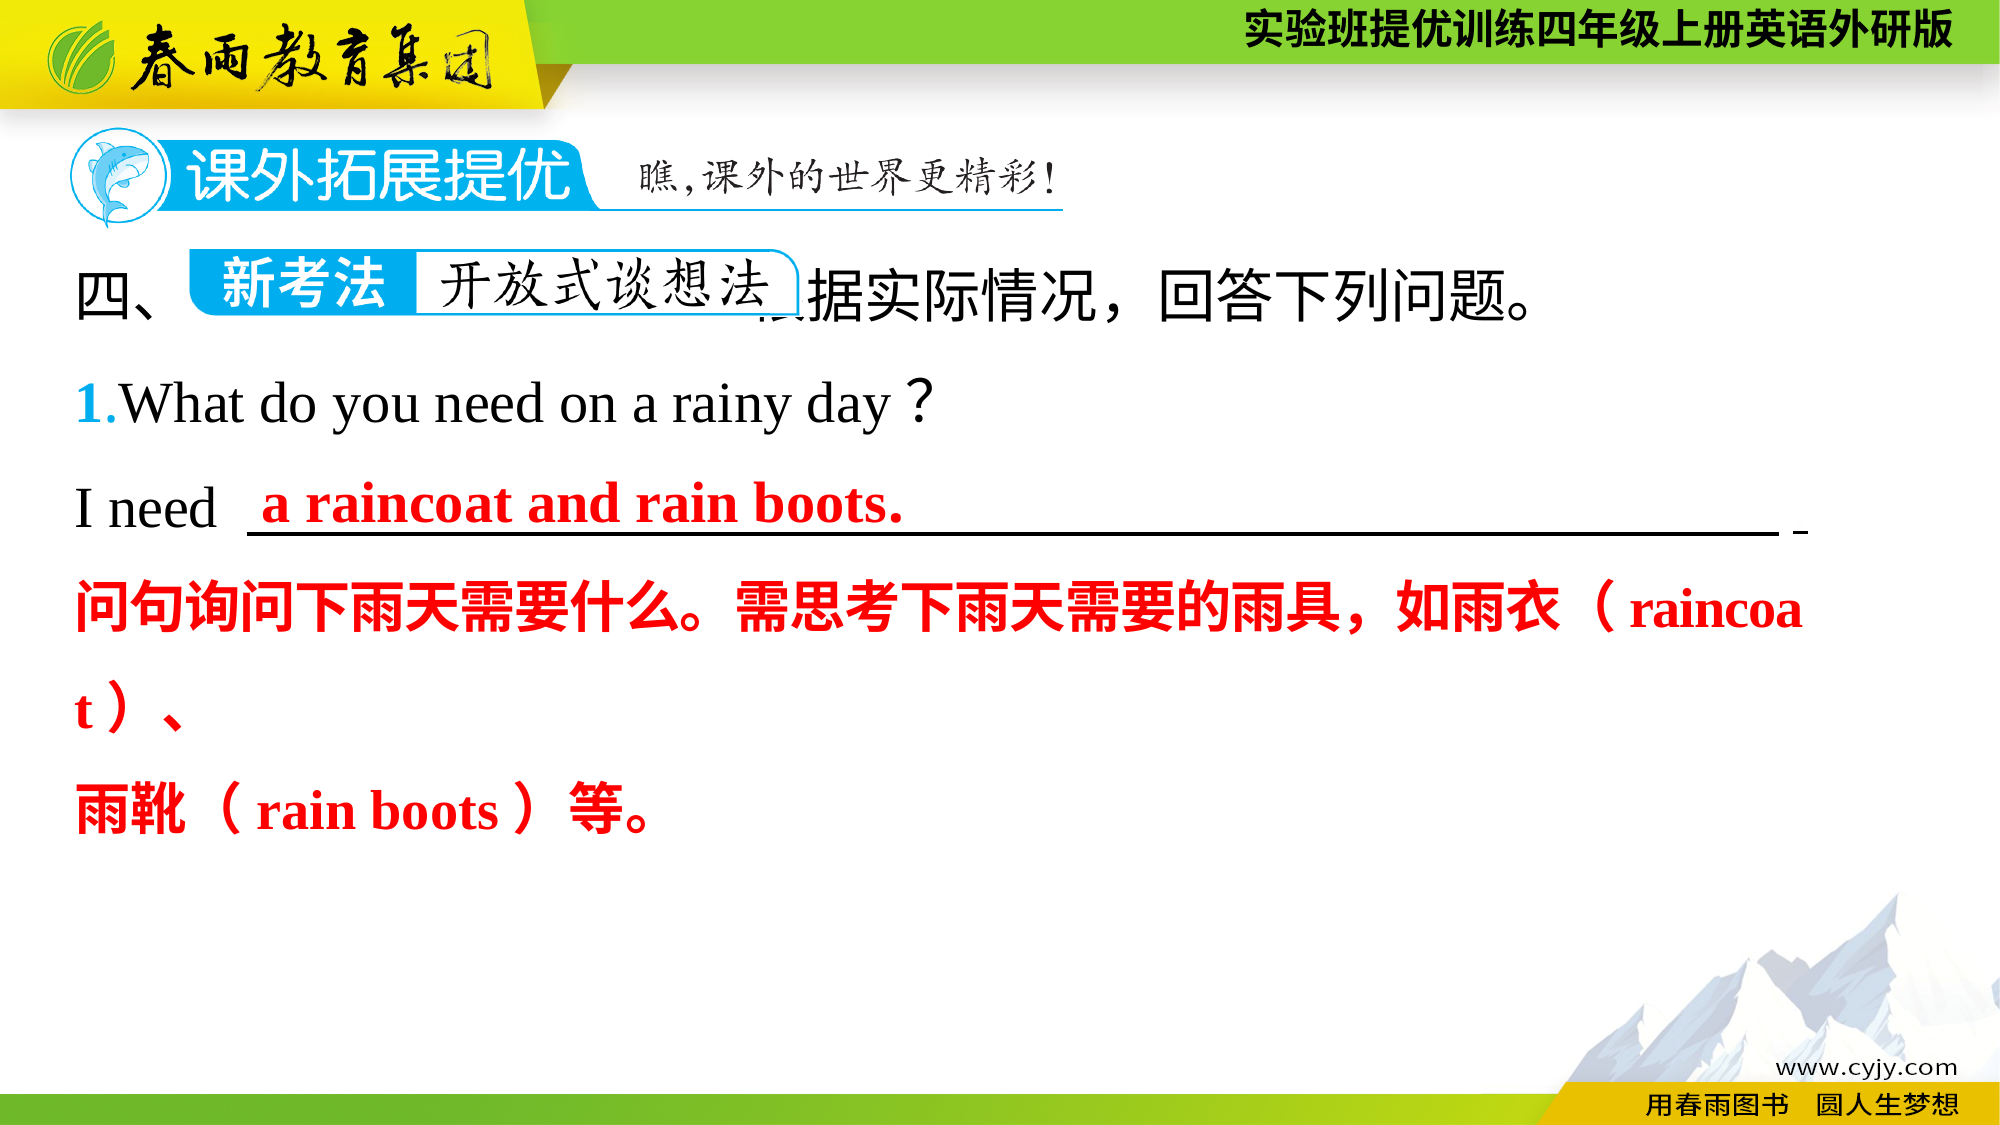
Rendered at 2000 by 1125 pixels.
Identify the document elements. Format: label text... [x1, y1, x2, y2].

text_box a raincoat and rain boots. [246, 422, 920, 529]
text_box 问句询问下雨天需要什么。需思考下雨天需要的雨具，如雨衣（raincoat）、 雨靴（rain boots）等。 [59, 529, 1944, 849]
list 四、 根据实际情况，回答下列问题。 1.What do you need on a rainy day？ I need . [59, 216, 1944, 529]
picture [0, 0, 2000, 1125]
